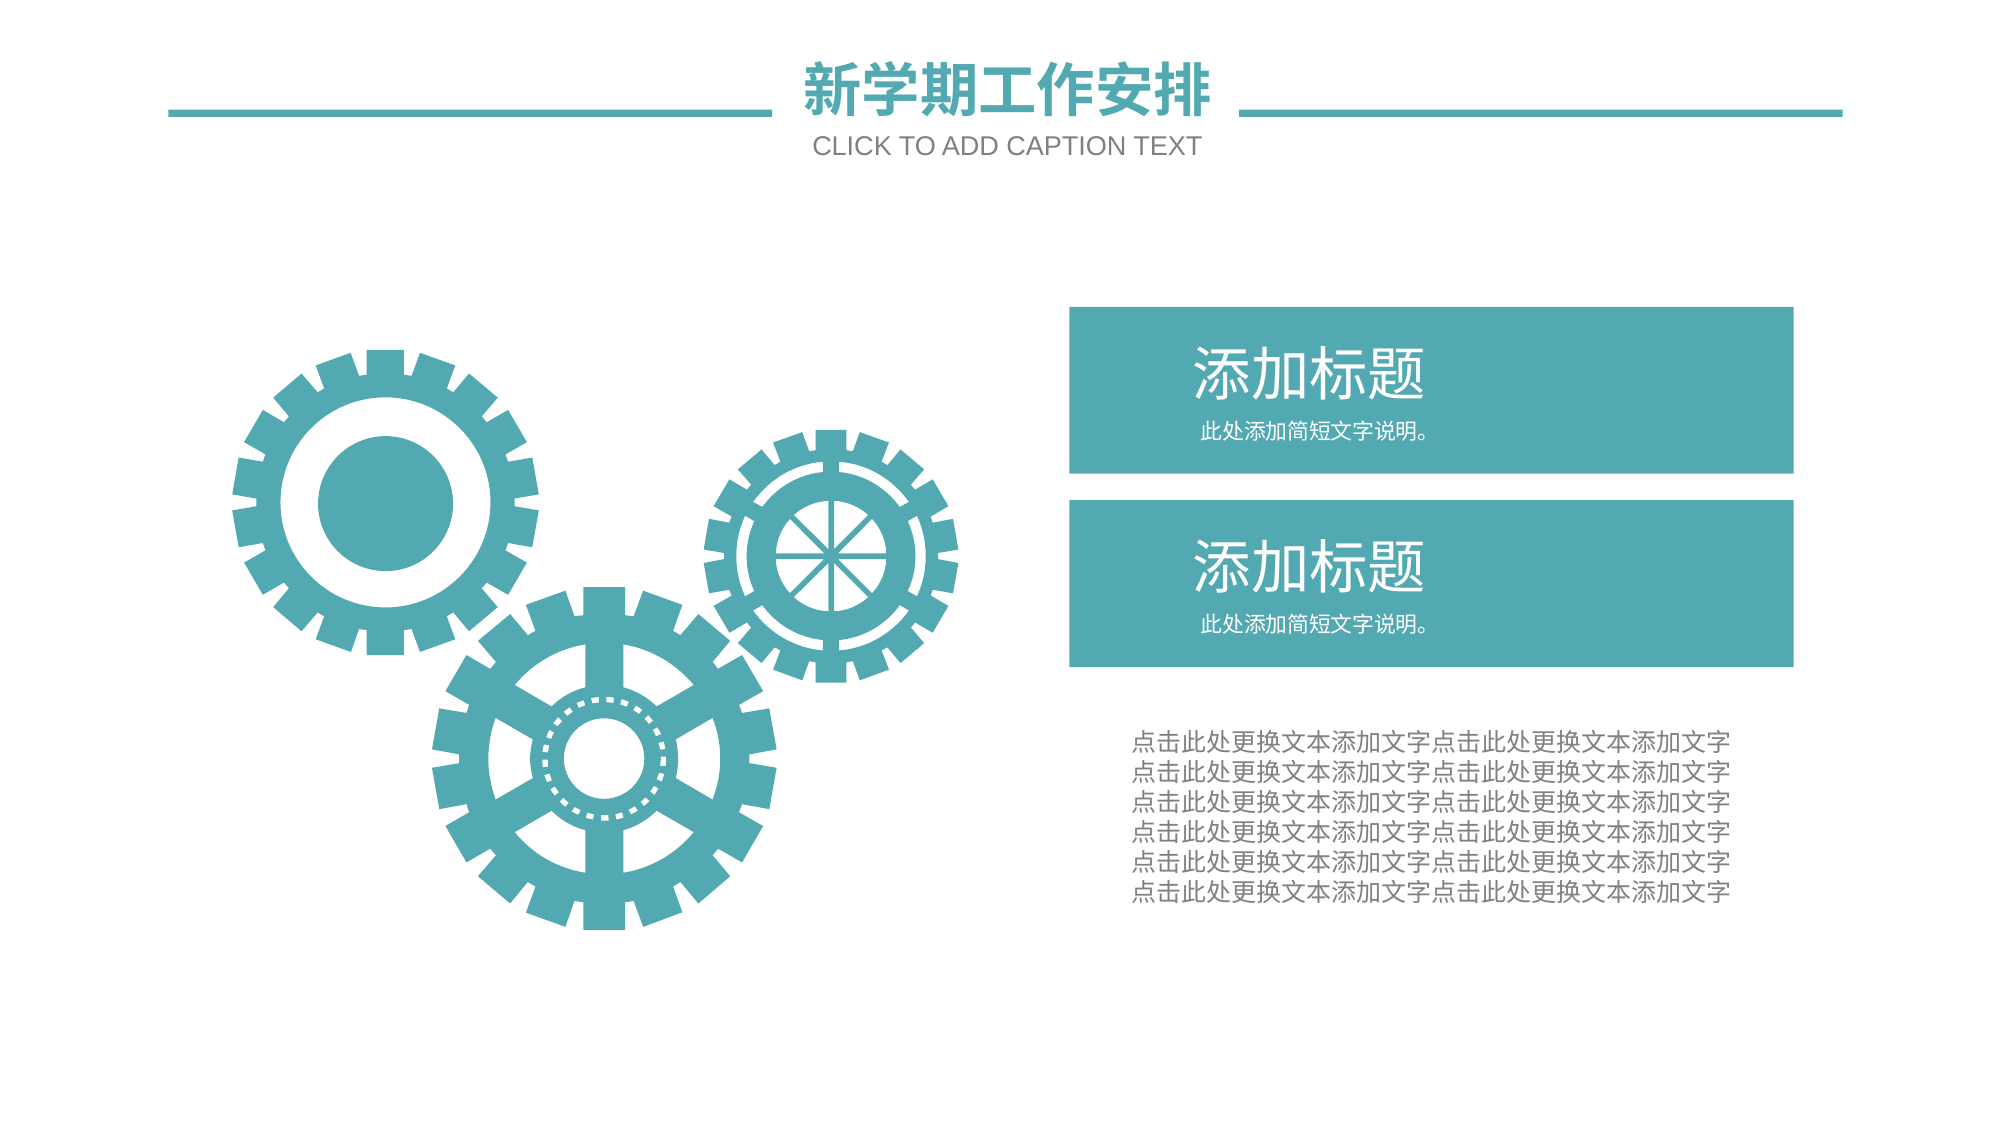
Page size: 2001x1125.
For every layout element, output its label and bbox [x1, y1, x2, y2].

text_box [232, 349, 959, 930]
text_box [1069, 306, 1796, 939]
text_box [168, 53, 1843, 161]
